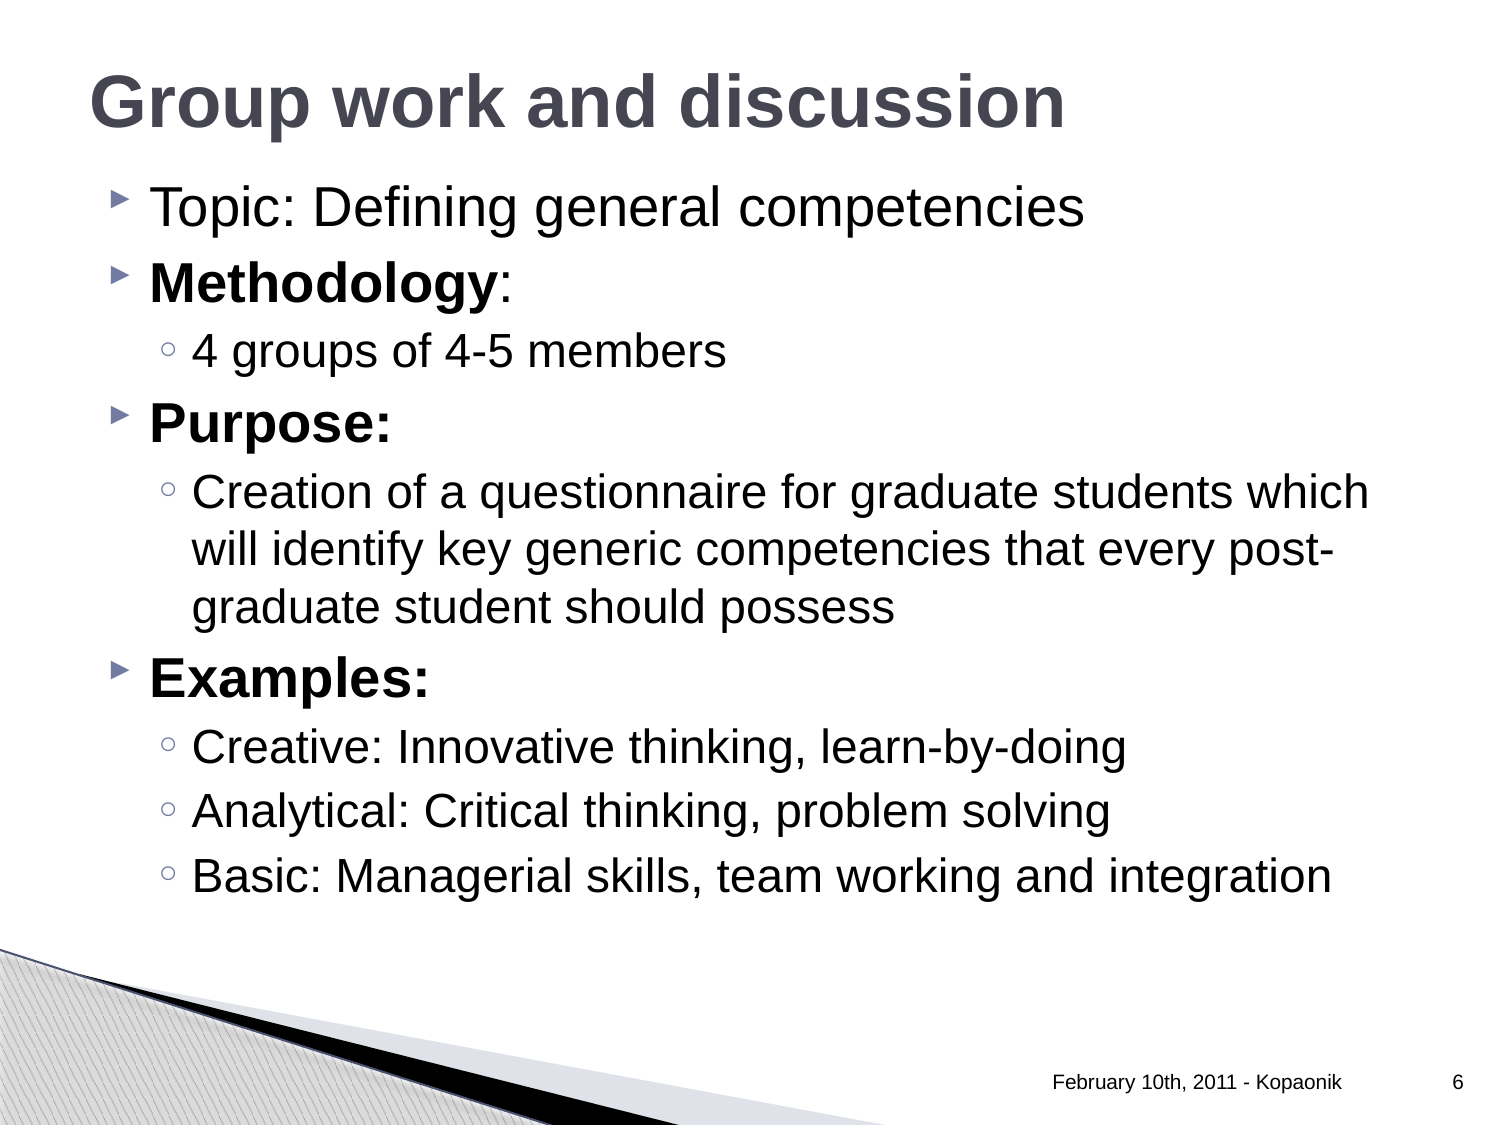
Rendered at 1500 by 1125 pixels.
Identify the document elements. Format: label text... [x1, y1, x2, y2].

list Topic: Defining general competencies Methodology: 4 groups of 4-5 members Purpose: Creation of a questionnaire for graduate students which will identify key generic competencies that every post-graduate student should possess Examples: Creative: Innovative thinking, learn-by-doing Analytical: Critical thinking, problem solving Basic: Managerial skills, team working and integration [75, 162, 1425, 986]
slide_number 6 [1418, 1051, 1479, 1112]
title Group work and discussion [75, 45, 1425, 150]
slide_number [1037, 1051, 1418, 1112]
